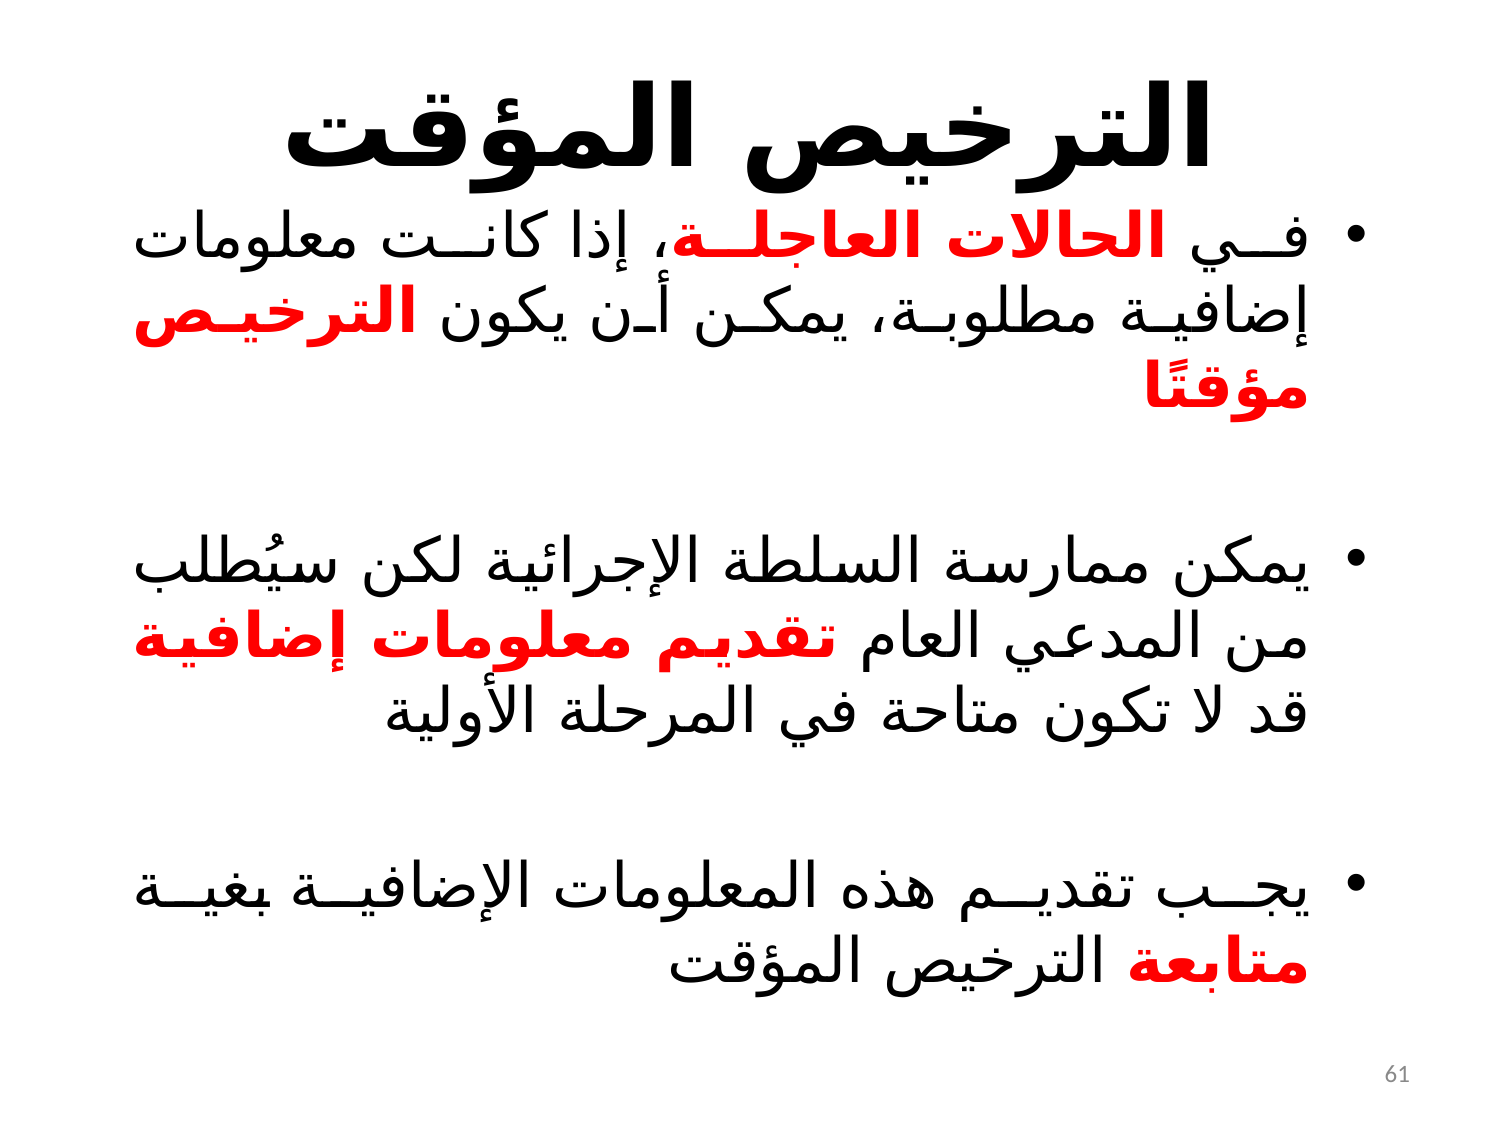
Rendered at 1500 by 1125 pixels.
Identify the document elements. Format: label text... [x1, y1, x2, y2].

slide_number 61 [1074, 1042, 1425, 1103]
text_box في الحالات العاجلة، إذا كانت معلومات إضافية مطلوبة، يمكن أن يكون الترخيص مؤقتًا يمكن ممارسة السلطة الإجرائية لكن سيُطلب من المدعي العام تقديم معلومات إضافية قد لا تكون متاحة في المرحلة الأولية يجب تقديم هذه المعلومات الإضافية بغية متابعة الترخيص المؤقت [117, 187, 1383, 959]
title الترخيص المؤقت [75, 27, 1425, 216]
